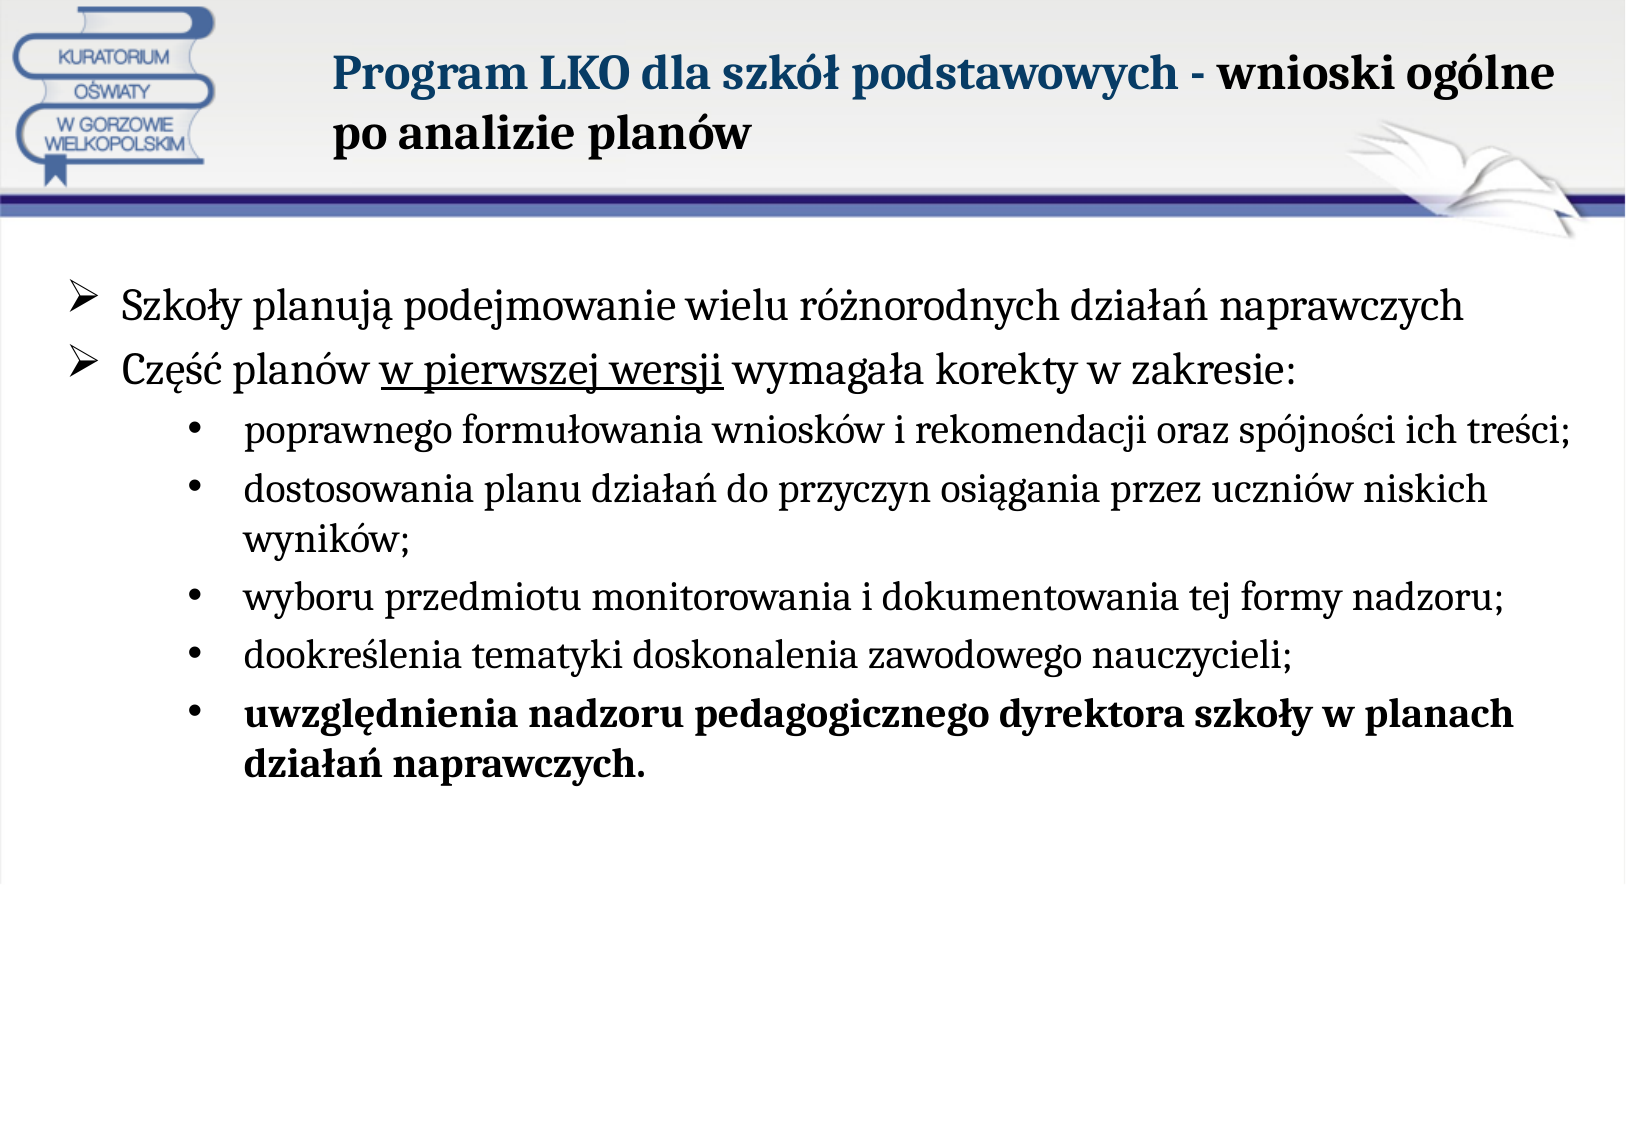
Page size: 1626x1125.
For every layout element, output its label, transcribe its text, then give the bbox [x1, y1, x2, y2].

title Program LKO dla szkół podstawowych - wnioski ogólne po analizie planów [317, 23, 1600, 176]
list Szkoły planują podejmowanie wielu różnorodnych działań naprawczych Część planów w pierwszej wersji wymagała korekty w zakresie: poprawnego formułowania wniosków i rekomendacji oraz spójności ich treści; dostosowania planu działań do przyczyn osiągania przez uczniów niskich wyników; wyboru przedmiotu monitorowania i dokumentowania tej formy nadzoru; dookreślenia tematyki doskonalenia zawodowego nauczycieli; uwzględnienia nadzoru pedagogicznego dyrektora szkoły w planach działań naprawczych. [50, 267, 1625, 971]
picture [0, 0, 1626, 1125]
